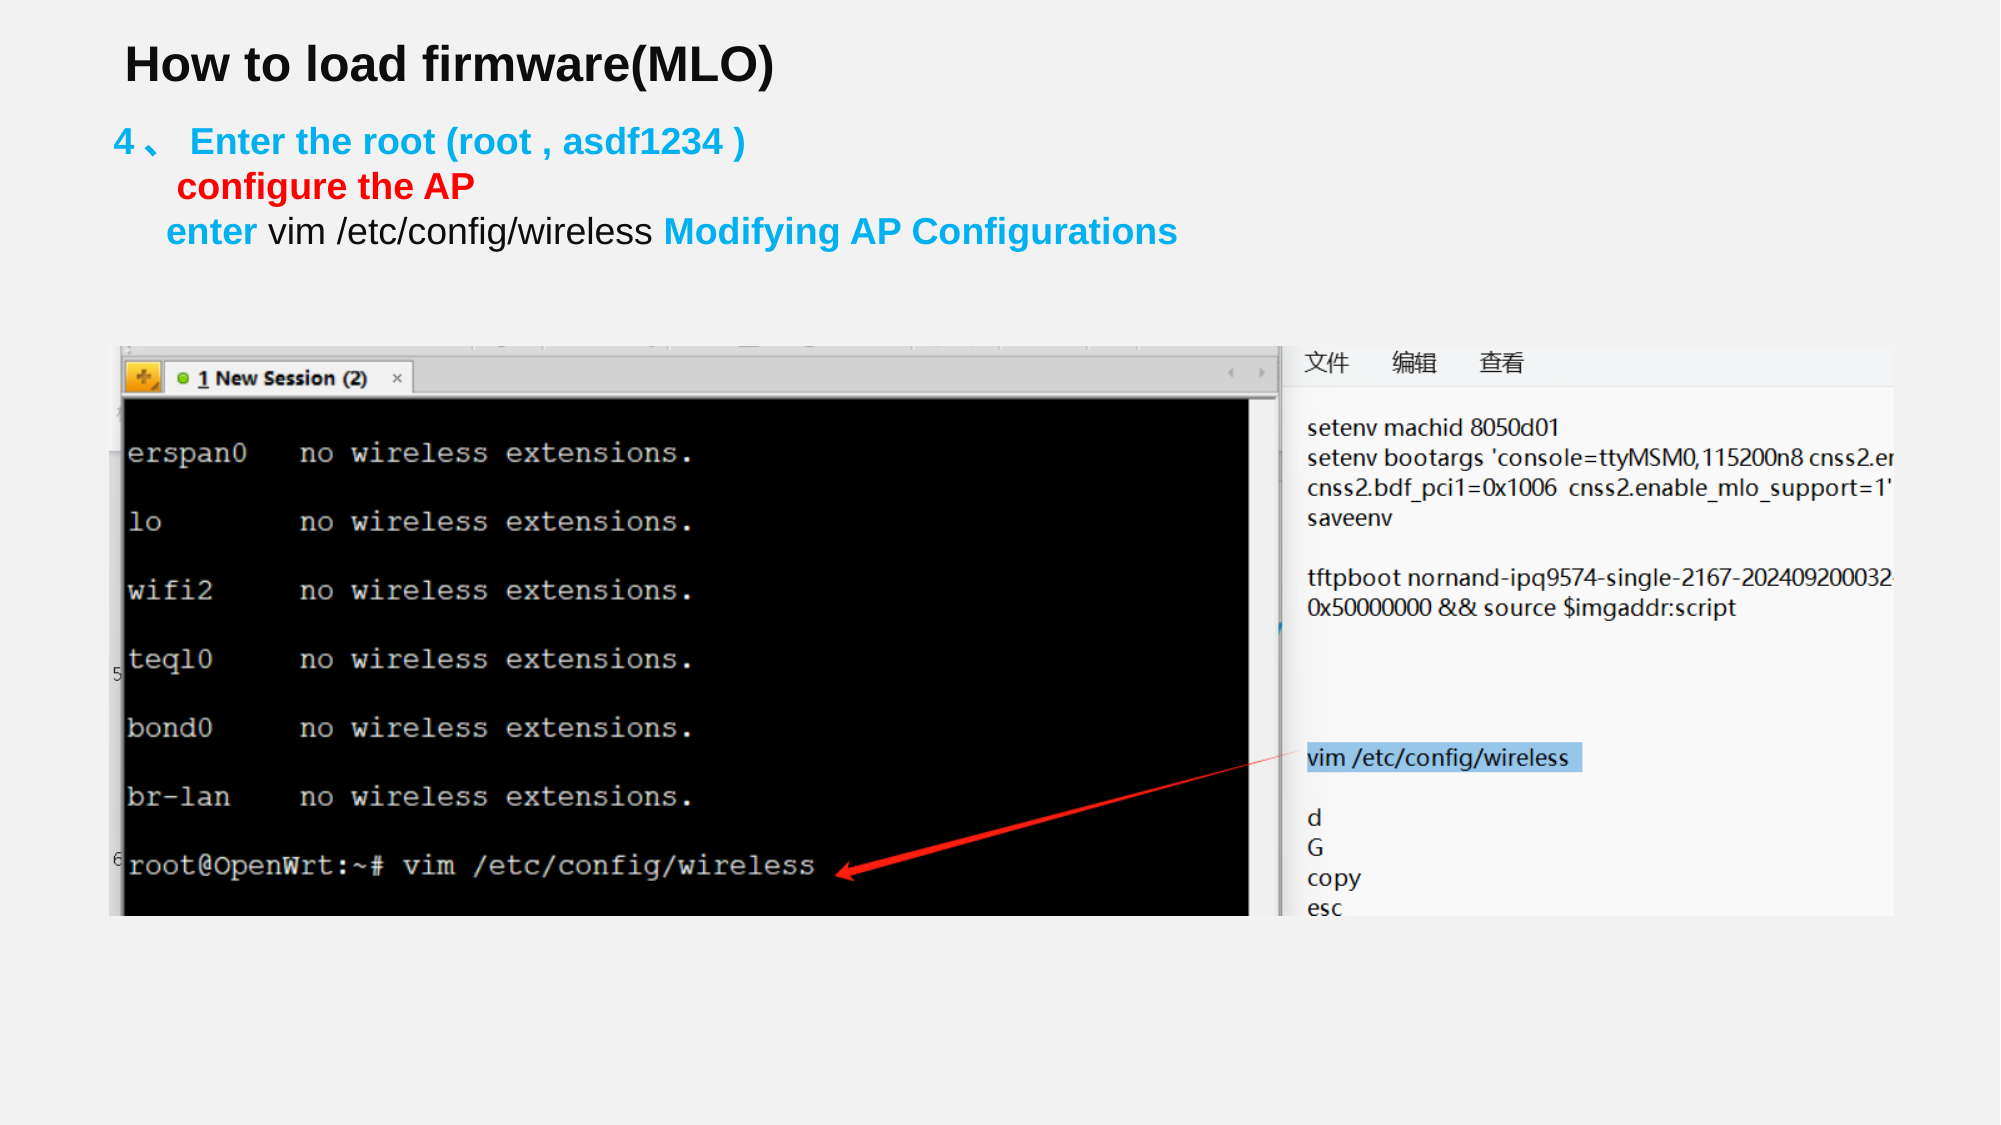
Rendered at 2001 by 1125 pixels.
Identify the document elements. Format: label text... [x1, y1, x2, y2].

text_box 4、Enter the root (root , asdf1234 ) configure the AP enter vim /etc/config/wireless Modifying AP Configurations [98, 109, 1261, 298]
picture [109, 345, 1894, 916]
text_box How to load firmware(MLO) [109, 24, 1138, 99]
